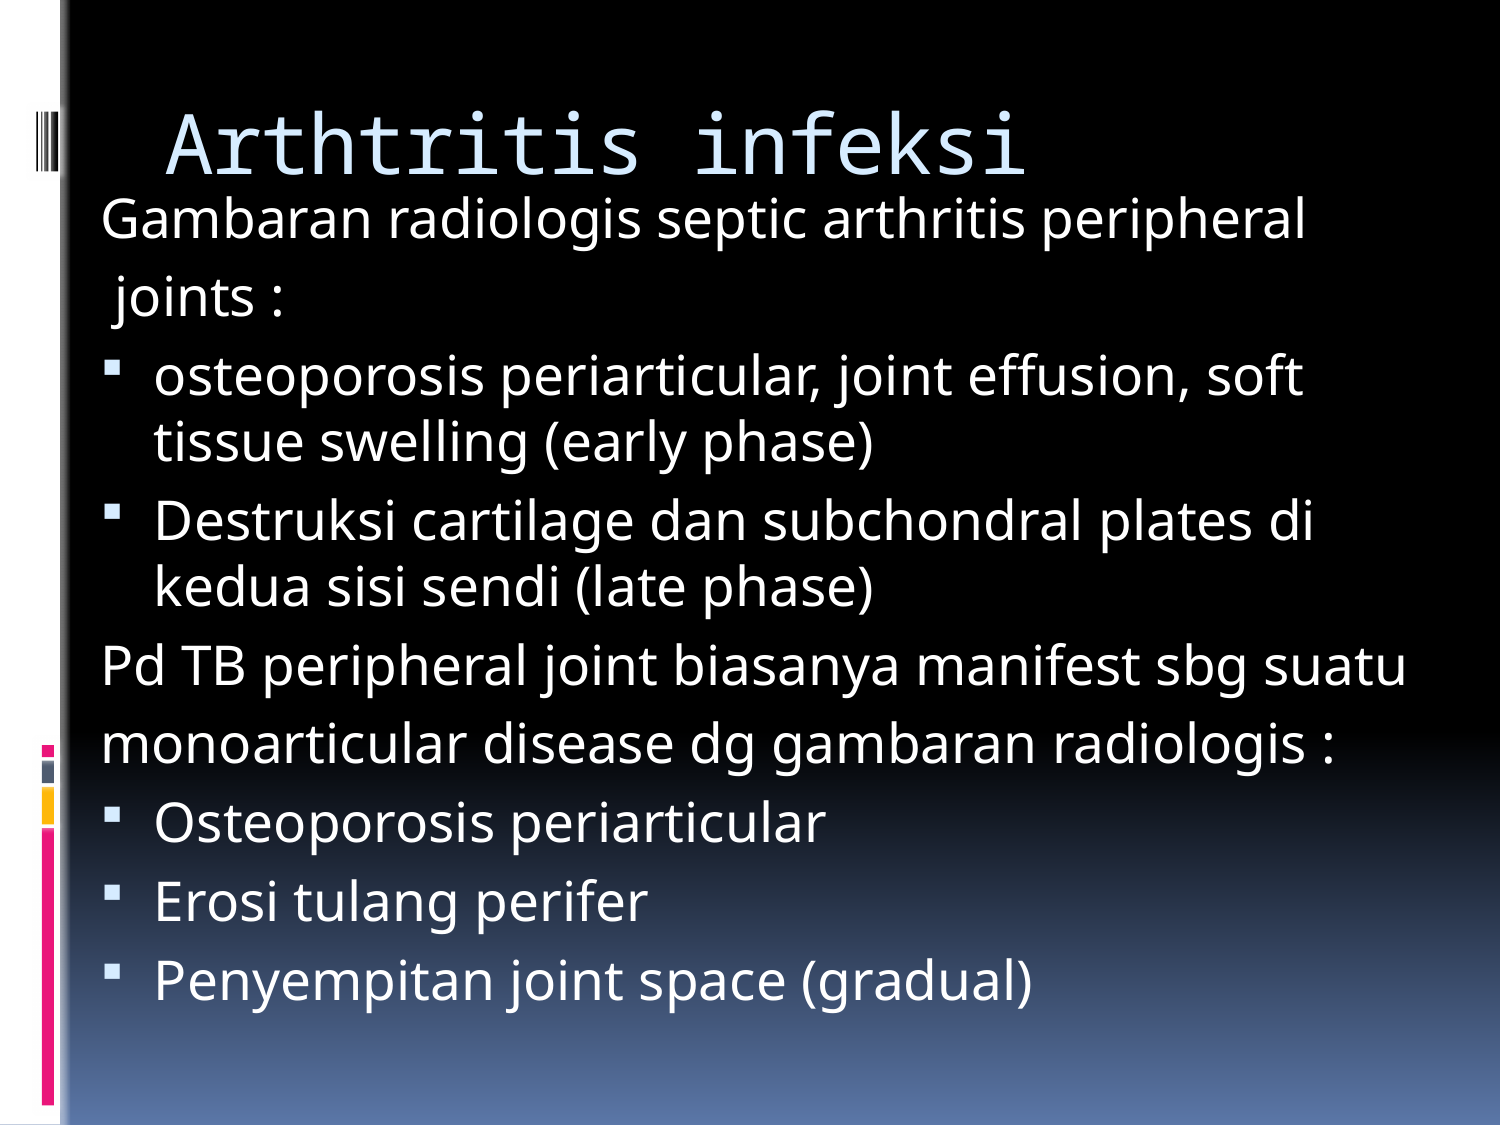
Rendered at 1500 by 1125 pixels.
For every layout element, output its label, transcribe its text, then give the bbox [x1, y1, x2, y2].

list Gambaran radiologis septic arthritis peripheral joints : osteoporosis periarticular, joint effusion, soft tissue swelling (early phase) Destruksi cartilage dan subchondral plates di kedua sisi sendi (late phase) Pd TB peripheral joint biasanya manifest sbg suatu monoarticular disease dg gambaran radiologis : Osteoporosis periarticular Erosi tulang perifer Penyempitan joint space (gradual) [75, 175, 1425, 1055]
title Arthtritis infeksi [150, 83, 1425, 175]
